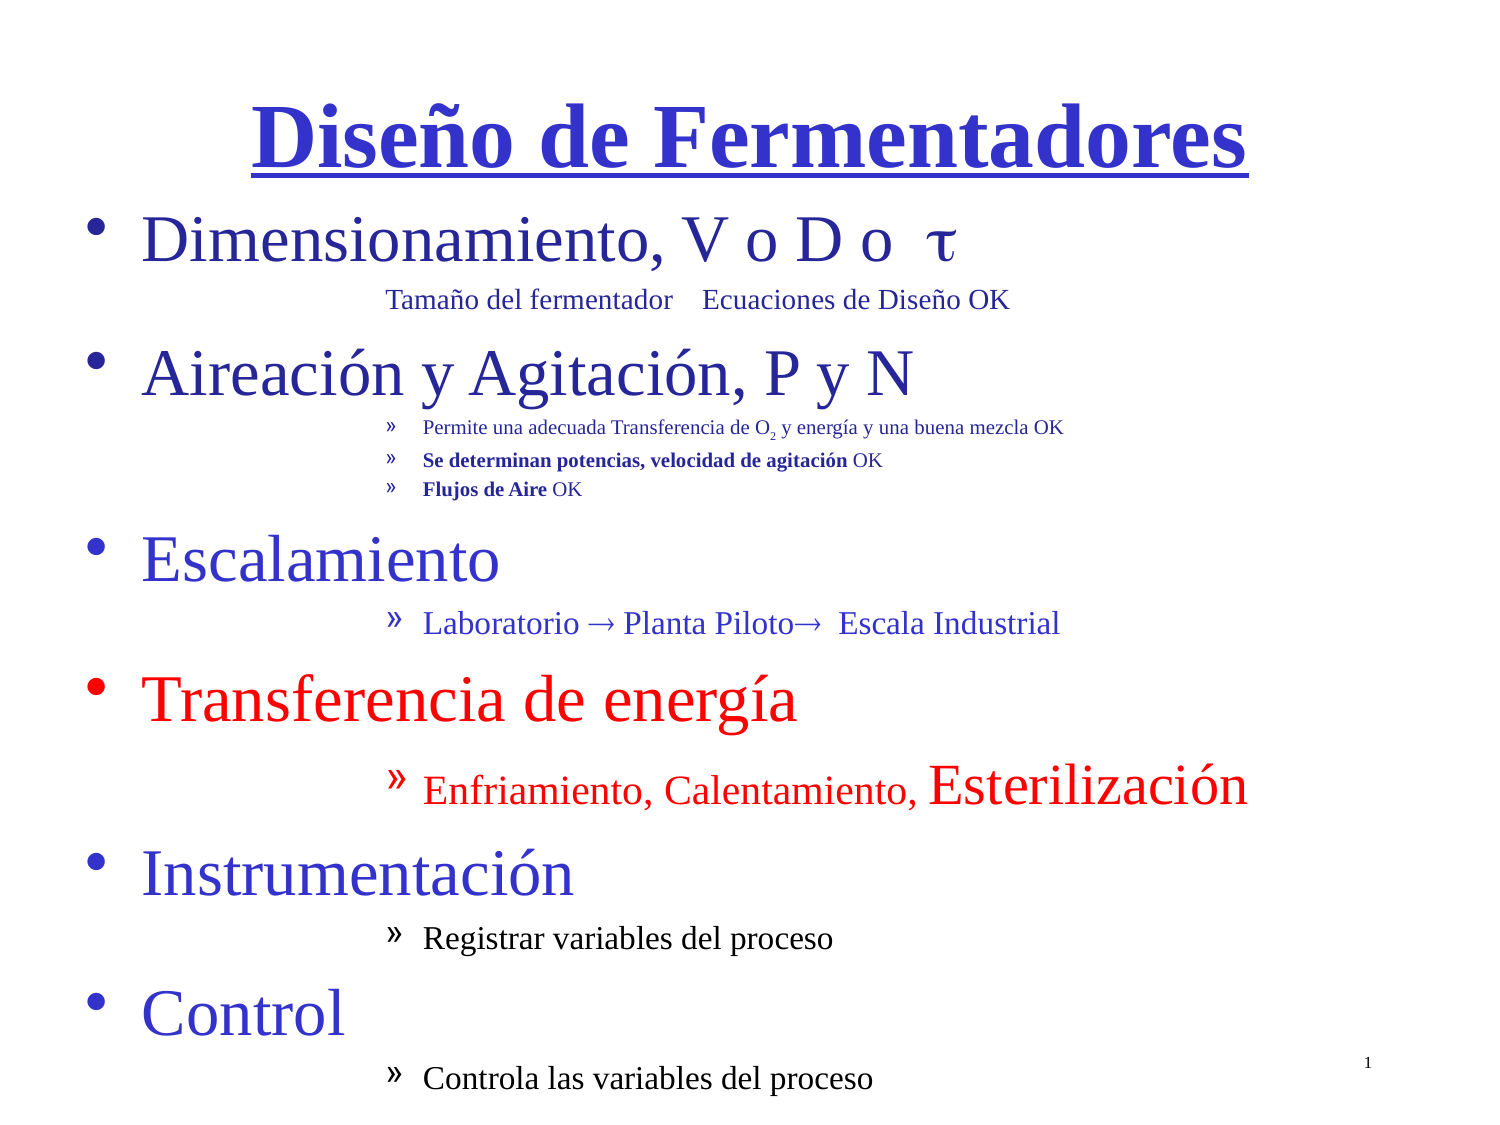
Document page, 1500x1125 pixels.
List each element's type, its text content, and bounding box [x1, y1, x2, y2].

list Dimensionamiento, V o D o t Tamaño del fermentador Ecuaciones de Diseño OK Aireación y Agitación, P y N Permite una adecuada Transferencia de O2 y energía y una buena mezcla OK Se determinan potencias, velocidad de agitación OK Flujos de Aire OK Escalamiento Laboratorio  Planta Piloto Escala Industrial Transferencia de energía Enfriamiento, Calentamiento, Esterilización Instrumentación Registrar variables del proceso Control Controla las variables del proceso [70, 187, 1421, 1038]
title Diseño de Fermentadores [112, 37, 1388, 187]
slide_number 1 [1074, 1024, 1388, 1101]
